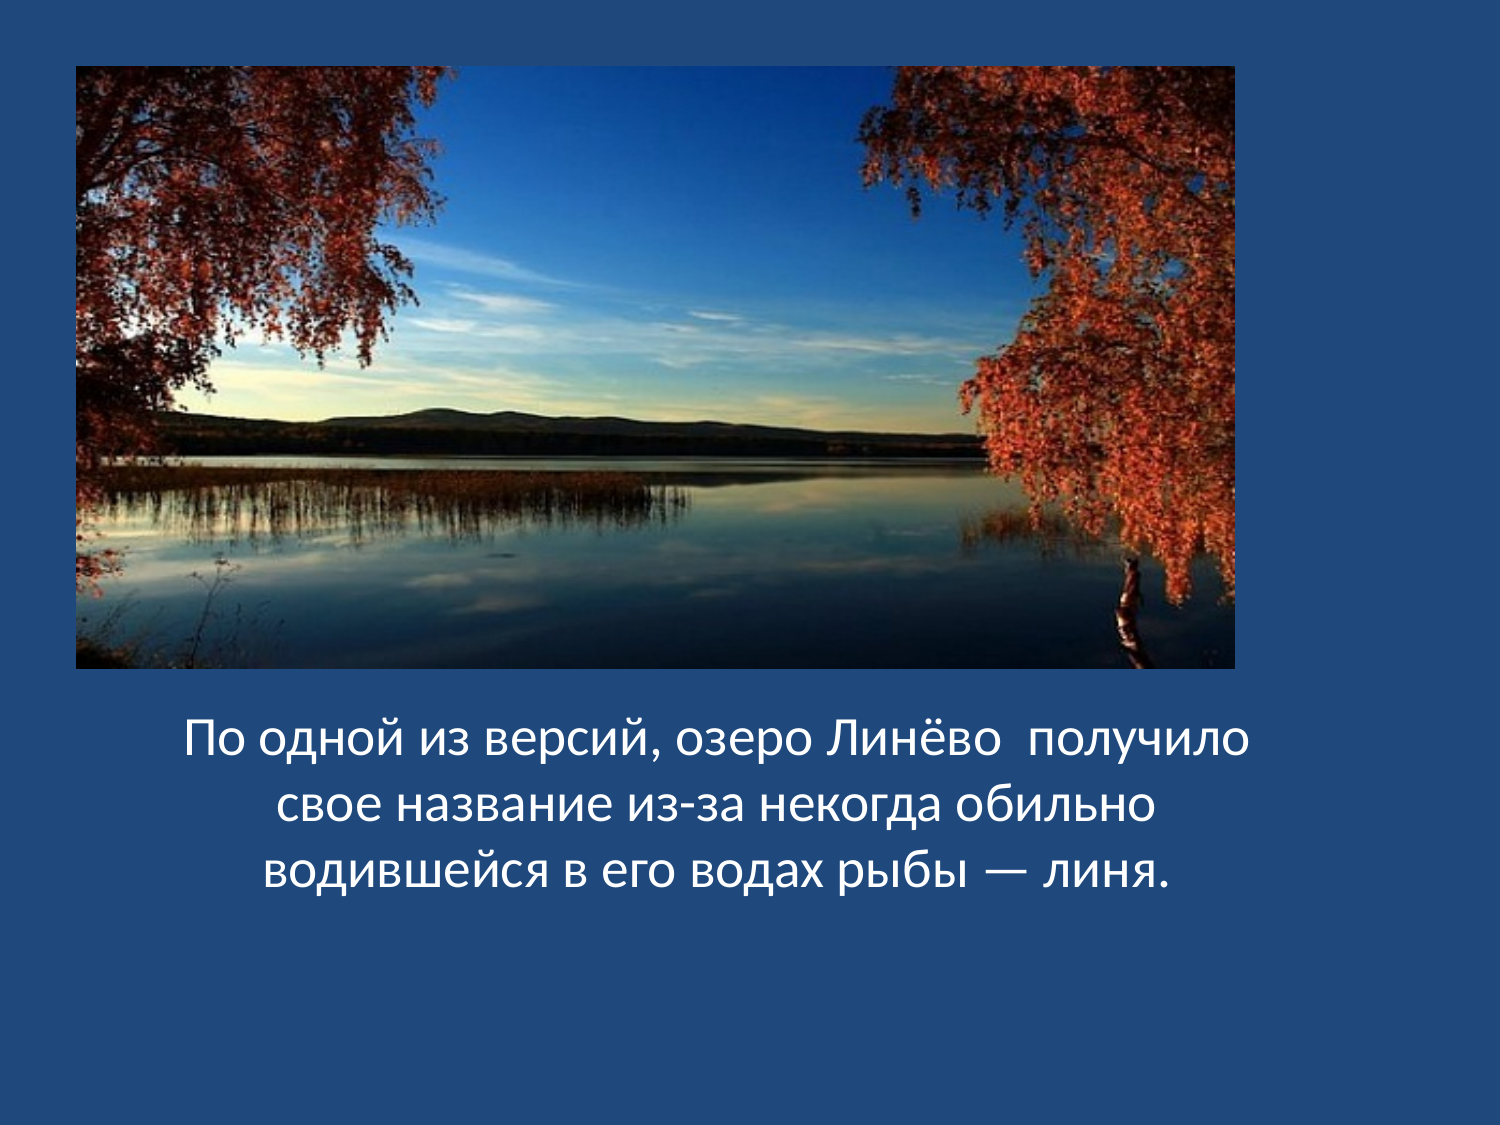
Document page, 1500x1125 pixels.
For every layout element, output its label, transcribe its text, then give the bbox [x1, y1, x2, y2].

picture [76, 66, 1235, 670]
subtitle По одной из версий, озеро Линёво получило свое название из-за некогда обильно водившейся в его водах рыбы — линя. [159, 692, 1275, 925]
